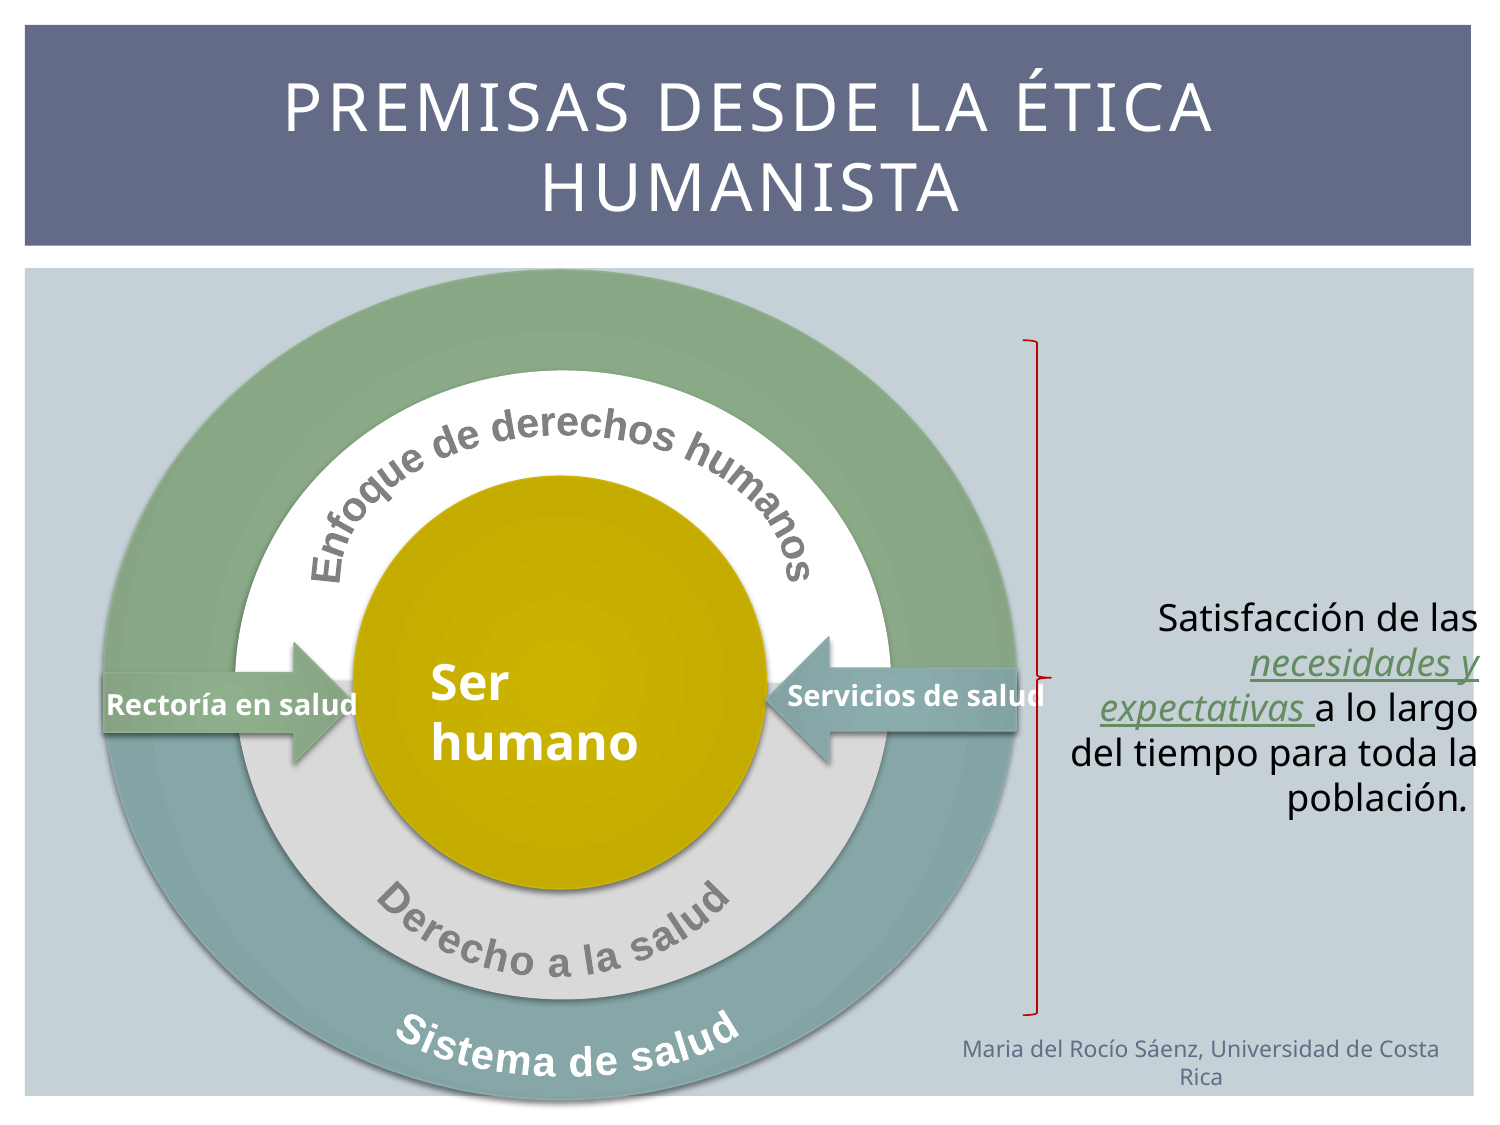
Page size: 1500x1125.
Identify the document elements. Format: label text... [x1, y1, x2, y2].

text_box Satisfacción de las necesidades y expectativas a lo largo del tiempo para toda la población. [1123, 586, 1494, 872]
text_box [90, 269, 1117, 1100]
title Premisas desde la ética humanista [62, 58, 1438, 232]
footer Maria del Rocío Sáenz, Universidad de Costa Rica [1123, 1039, 1477, 1085]
